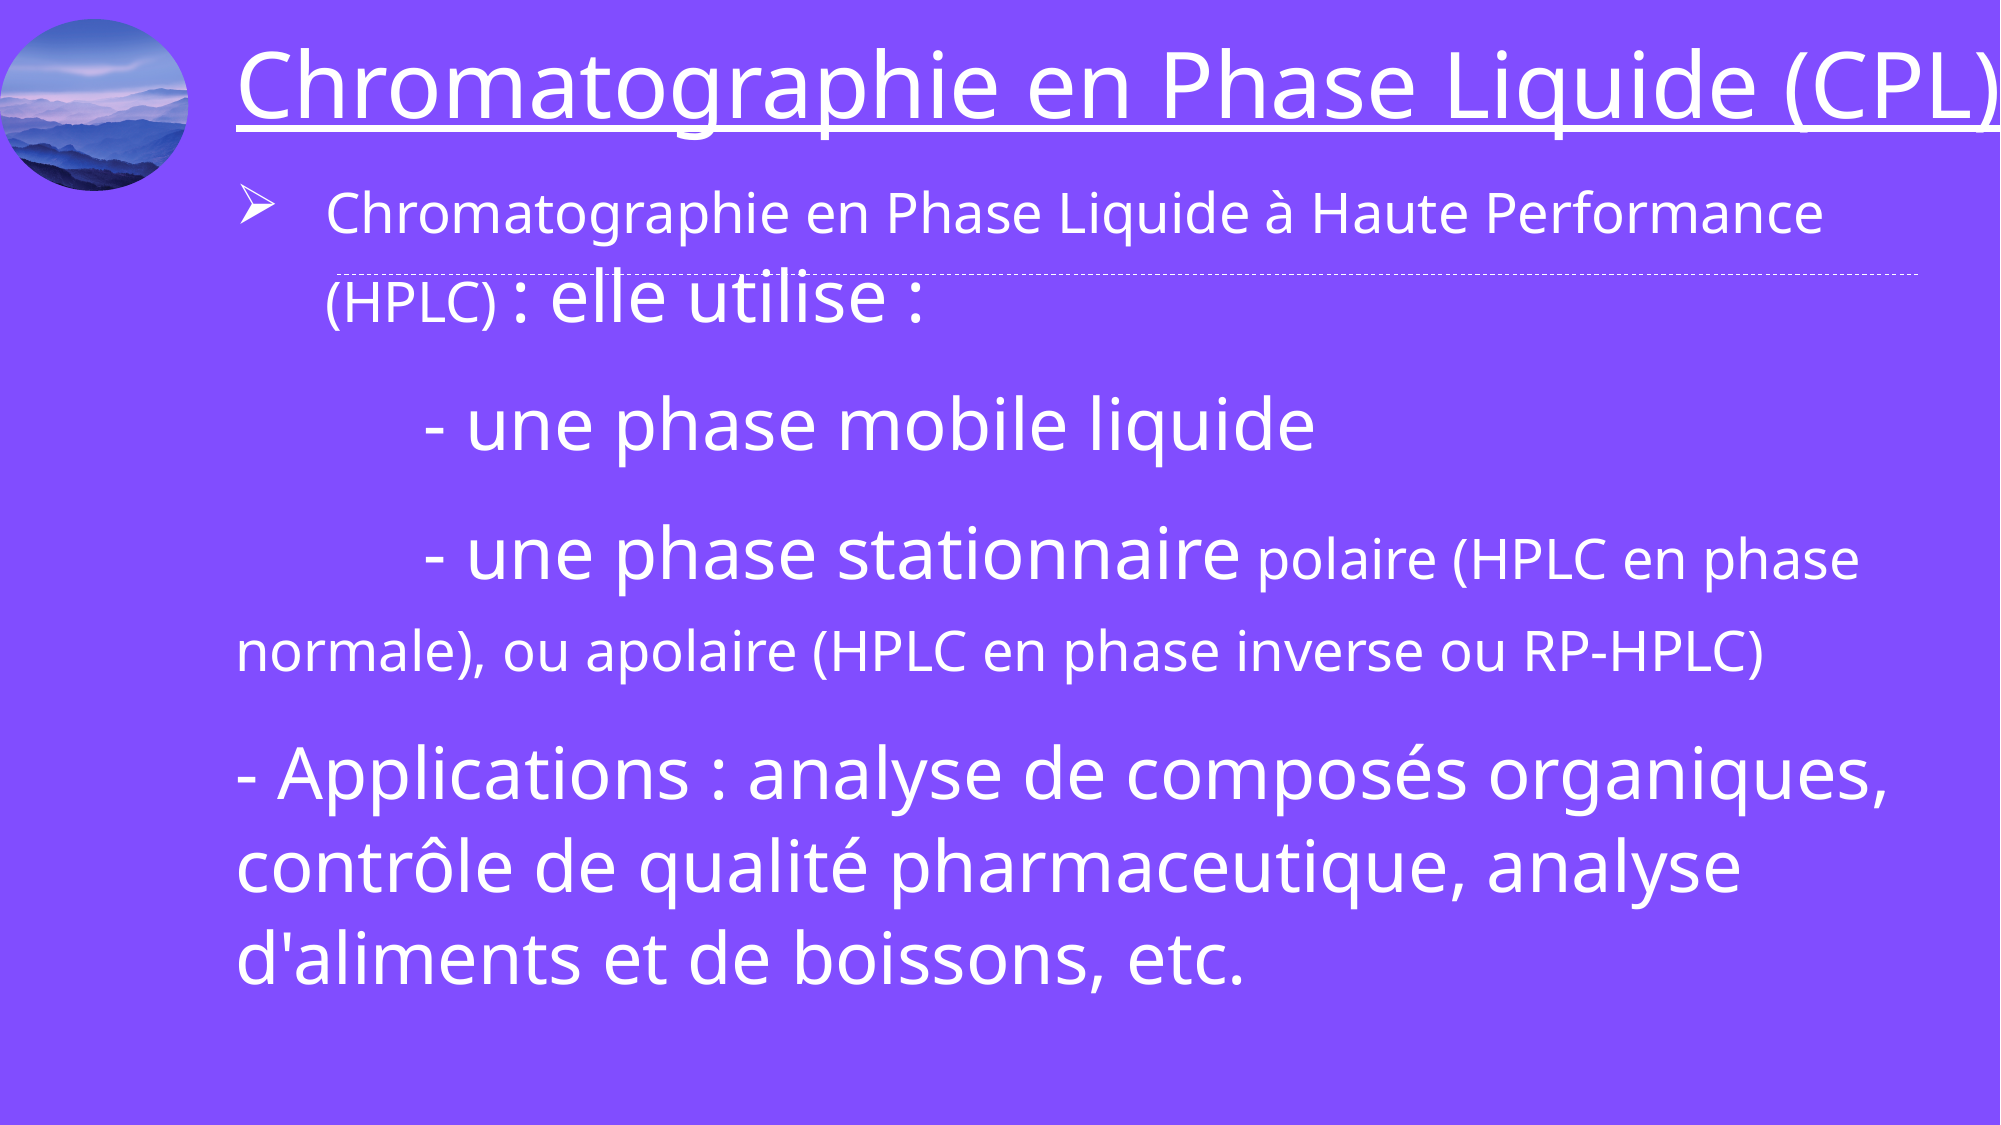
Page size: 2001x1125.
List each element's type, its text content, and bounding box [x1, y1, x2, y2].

picture [0, 18, 189, 191]
subtitle Chromatographie en Phase Liquide (CPL) Chromatographie en Phase Liquide à Haute Performance (HPLC) : elle utilise : - une phase mobile liquide - une phase stationnaire polaire (HPLC en phase normale), ou apolaire (HPLC en phase inverse ou RP-HPLC) - Applications : analyse de composés organiques, contrôle de qualité pharmaceutique, analyse d'aliments et de boissons, etc. [235, 19, 2000, 1125]
